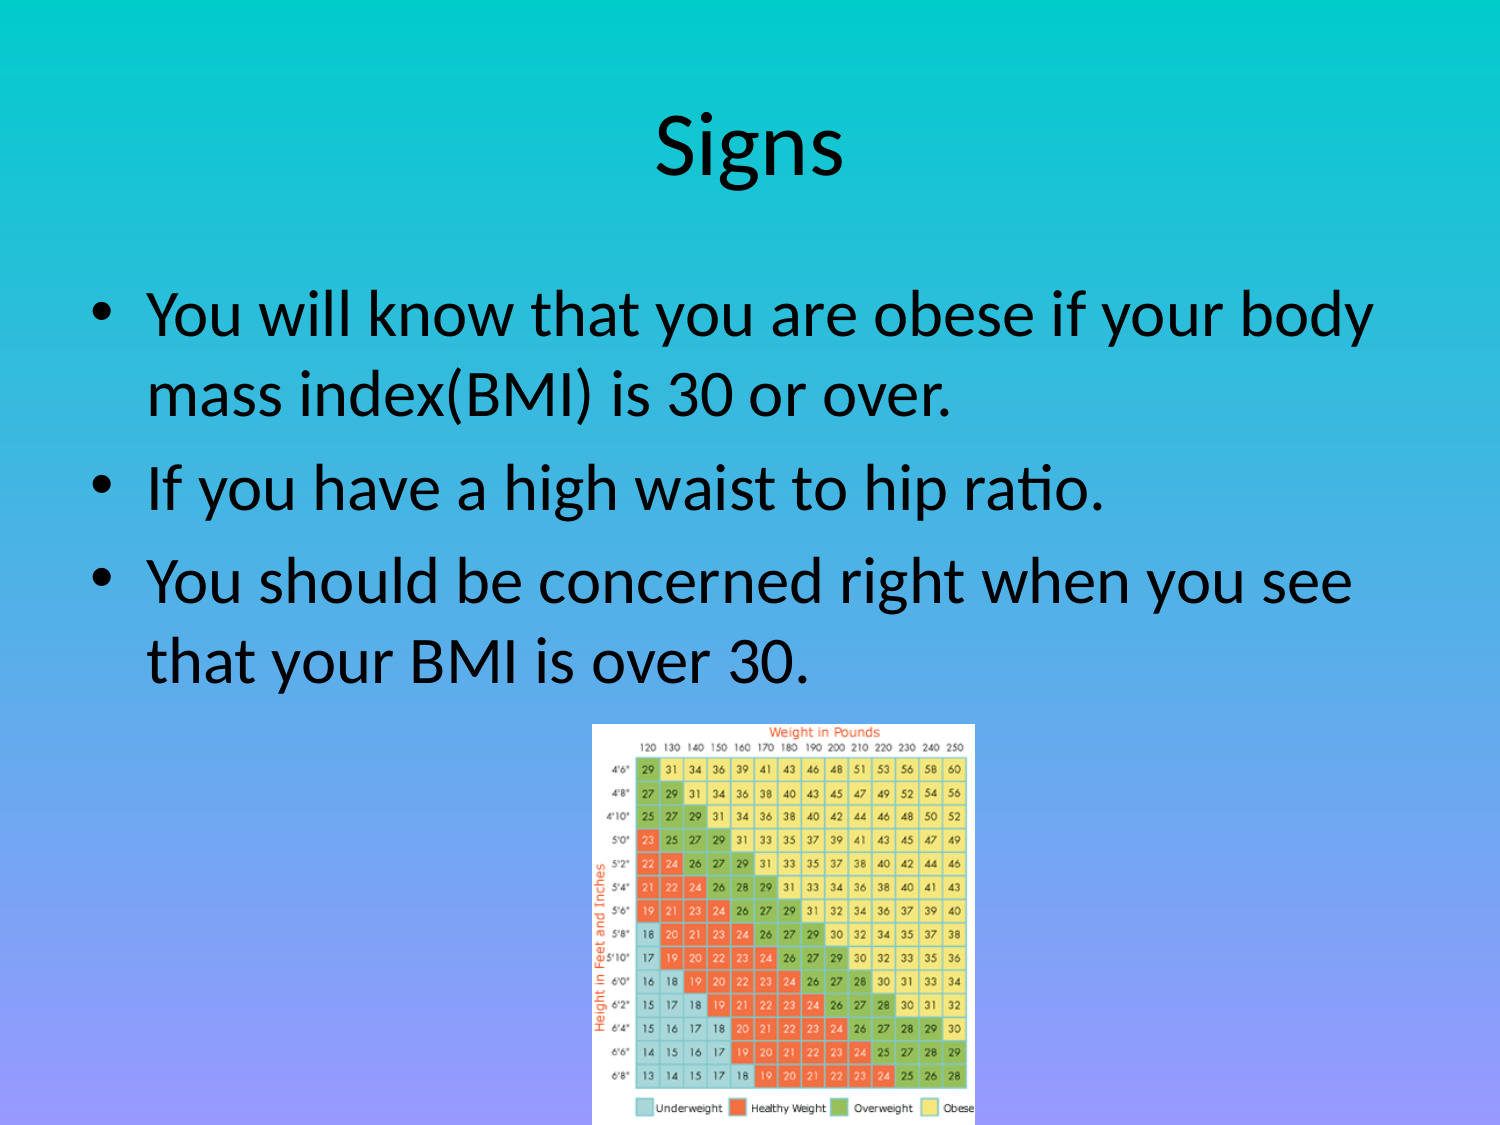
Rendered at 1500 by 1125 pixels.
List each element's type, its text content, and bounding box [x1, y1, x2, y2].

title Signs [75, 45, 1425, 233]
list You will know that you are obese if your body mass index(BMI) is 30 or over. If you have a high waist to hip ratio. You should be concerned right when you see that your BMI is over 30. [75, 262, 1425, 1005]
picture [592, 724, 976, 1125]
